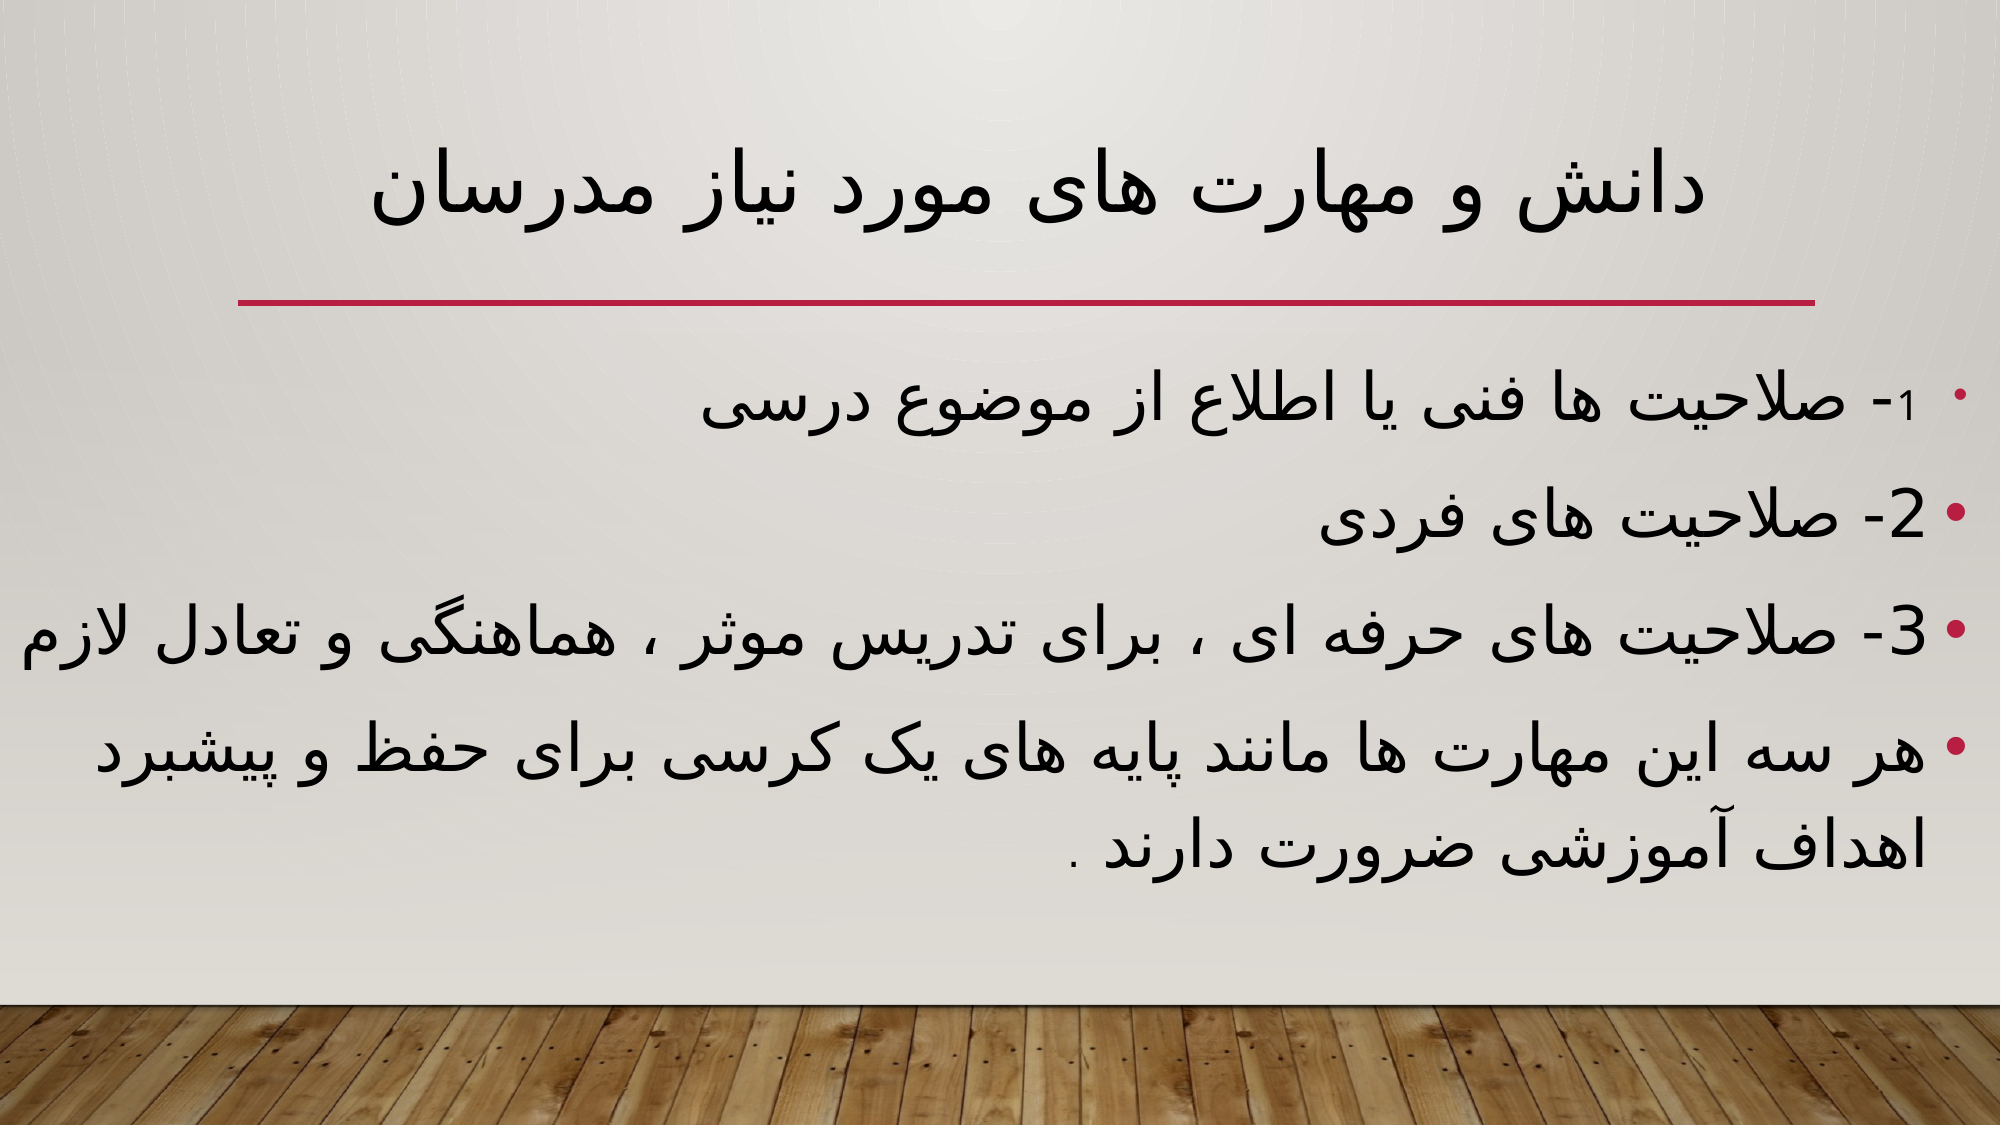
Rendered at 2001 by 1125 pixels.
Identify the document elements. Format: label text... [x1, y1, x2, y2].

picture [0, 1005, 2000, 1125]
list 1- صلاحیت ها فنی یا اطلاع از موضوع درسی 2- صلاحیت های فردی 3- صلاحیت های حرفه ای ، برای تدریس موثر ، هماهنگی و تعادل لازم هر سه این مهارت ها مانند پایه های یک کرسی برای حفظ و پیشبرد اهداف آموزشی ضرورت دارند . [0, 330, 1983, 993]
title دانش و مهارت های مورد نیاز مدرسان [238, 131, 1814, 305]
